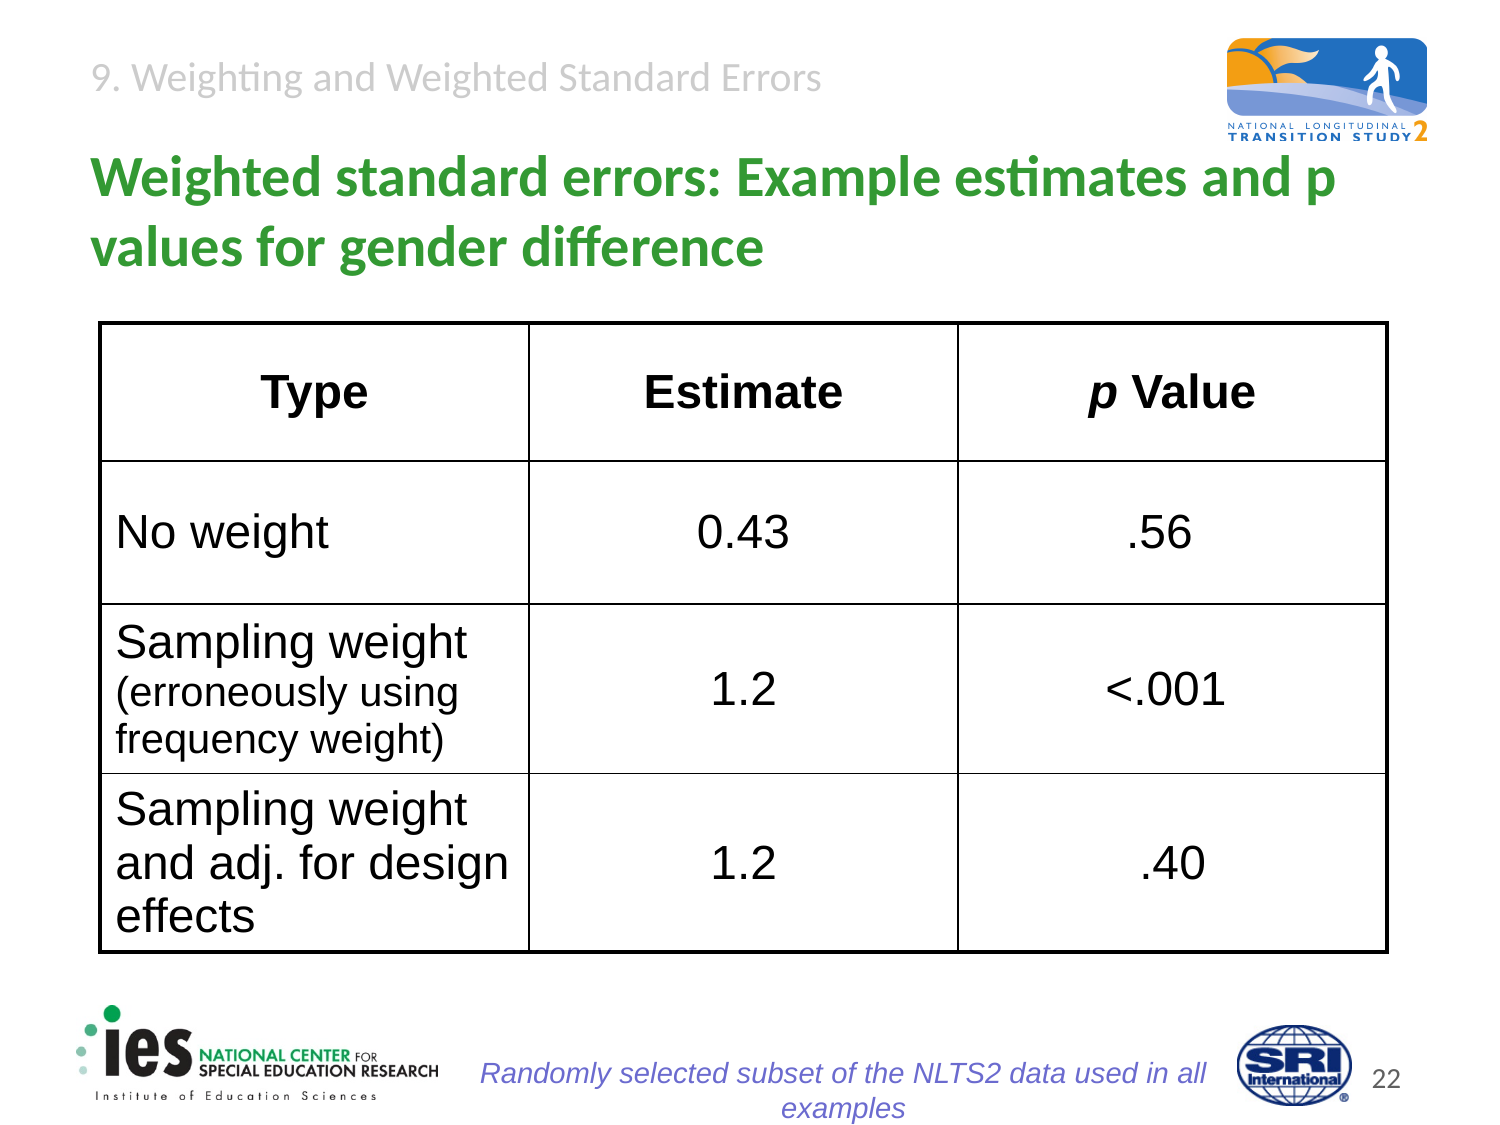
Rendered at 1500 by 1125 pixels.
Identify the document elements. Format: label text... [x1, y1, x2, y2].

title Weighted standard errors: Example estimates and p values for gender difference [74, 140, 1426, 276]
table_cell Sampling weight and adj. for design effects [102, 774, 528, 950]
table_header p Value [959, 325, 1385, 460]
table_header Estimate [530, 325, 957, 460]
slide_number 21 [1312, 1051, 1417, 1125]
table_cell Sampling weight (erroneously using frequency weight) [102, 605, 528, 773]
footer Randomly selected subset of the NLTS2 data used in all examples [399, 1046, 1288, 1101]
table_cell 1.2 [530, 605, 957, 773]
table_cell <.001 [959, 605, 1385, 773]
table_cell 0.43 [530, 462, 957, 603]
table_header Type [102, 325, 528, 460]
picture [76, 1005, 438, 1100]
table_cell .56 [959, 462, 1385, 603]
table_cell .40 [959, 774, 1385, 950]
picture [1237, 1025, 1352, 1106]
table_cell 1.2 [530, 774, 957, 950]
table_cell No weight [102, 462, 528, 603]
